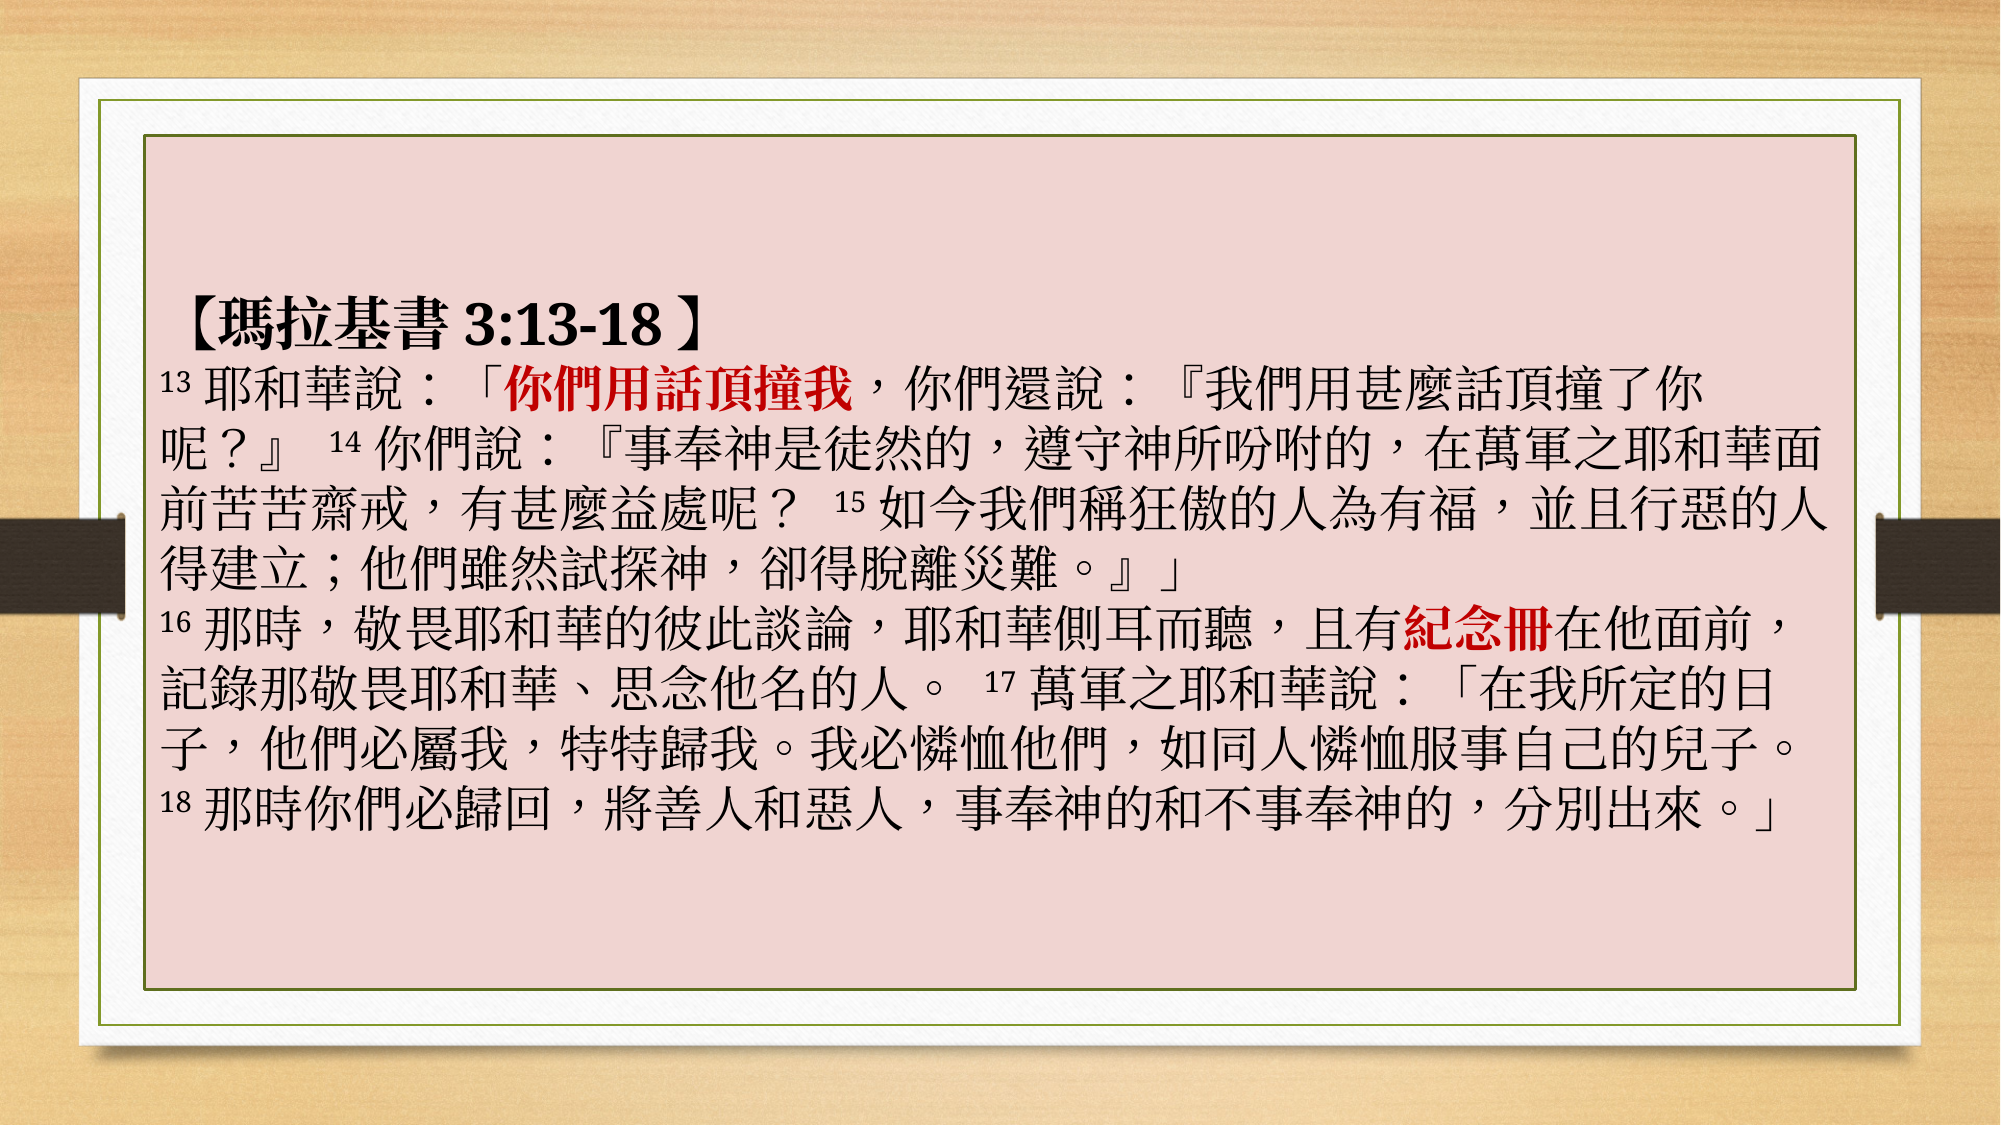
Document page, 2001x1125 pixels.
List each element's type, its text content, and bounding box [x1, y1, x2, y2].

text_box 【瑪拉基書3:13-18】 13耶和華說：「你們用話頂撞我，你們還說：『我們用甚麼話頂撞了你呢？』 14你們說：『事奉神是徒然的，遵守神所吩咐的，在萬軍之耶和華面前苦苦齋戒，有甚麼益處呢？ 15如今我們稱狂傲的人為有福，並且行惡的人得建立；他們雖然試探神，卻得脫離災難。』」 16那時，敬畏耶和華的彼此談論，耶和華側耳而聽，且有紀念冊在他面前，記錄那敬畏耶和華、思念他名的人。 17萬軍之耶和華說：「在我所定的日子，他們必屬我，特特歸我。我必憐恤他們，如同人憐恤服事自己的兒子。 18那時你們必歸回，將善人和惡人，事奉神的和不事奉神的，分別出來。」 [144, 135, 1856, 990]
picture [0, 0, 2001, 1125]
